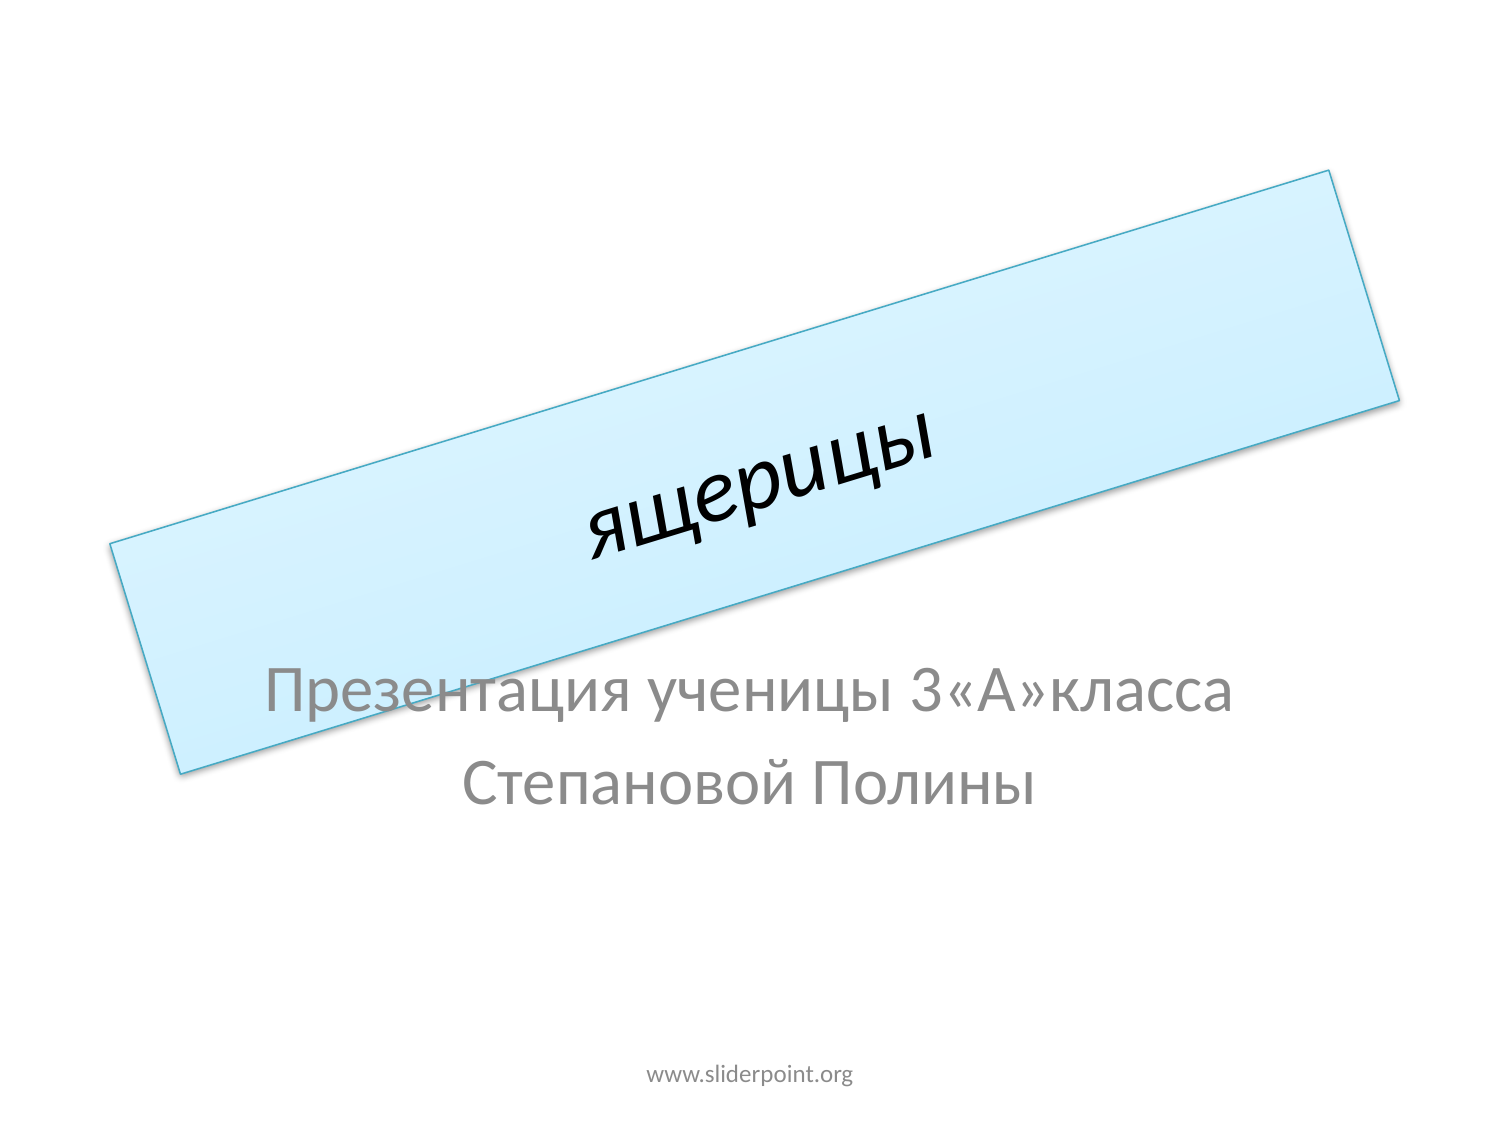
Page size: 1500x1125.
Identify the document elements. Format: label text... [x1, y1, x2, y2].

subtitle Презентация ученицы 3«А»класса Степановой Полины [225, 637, 1275, 925]
title ящерицы [109, 169, 1401, 775]
footer www.sliderpoint.org [512, 1042, 988, 1103]
